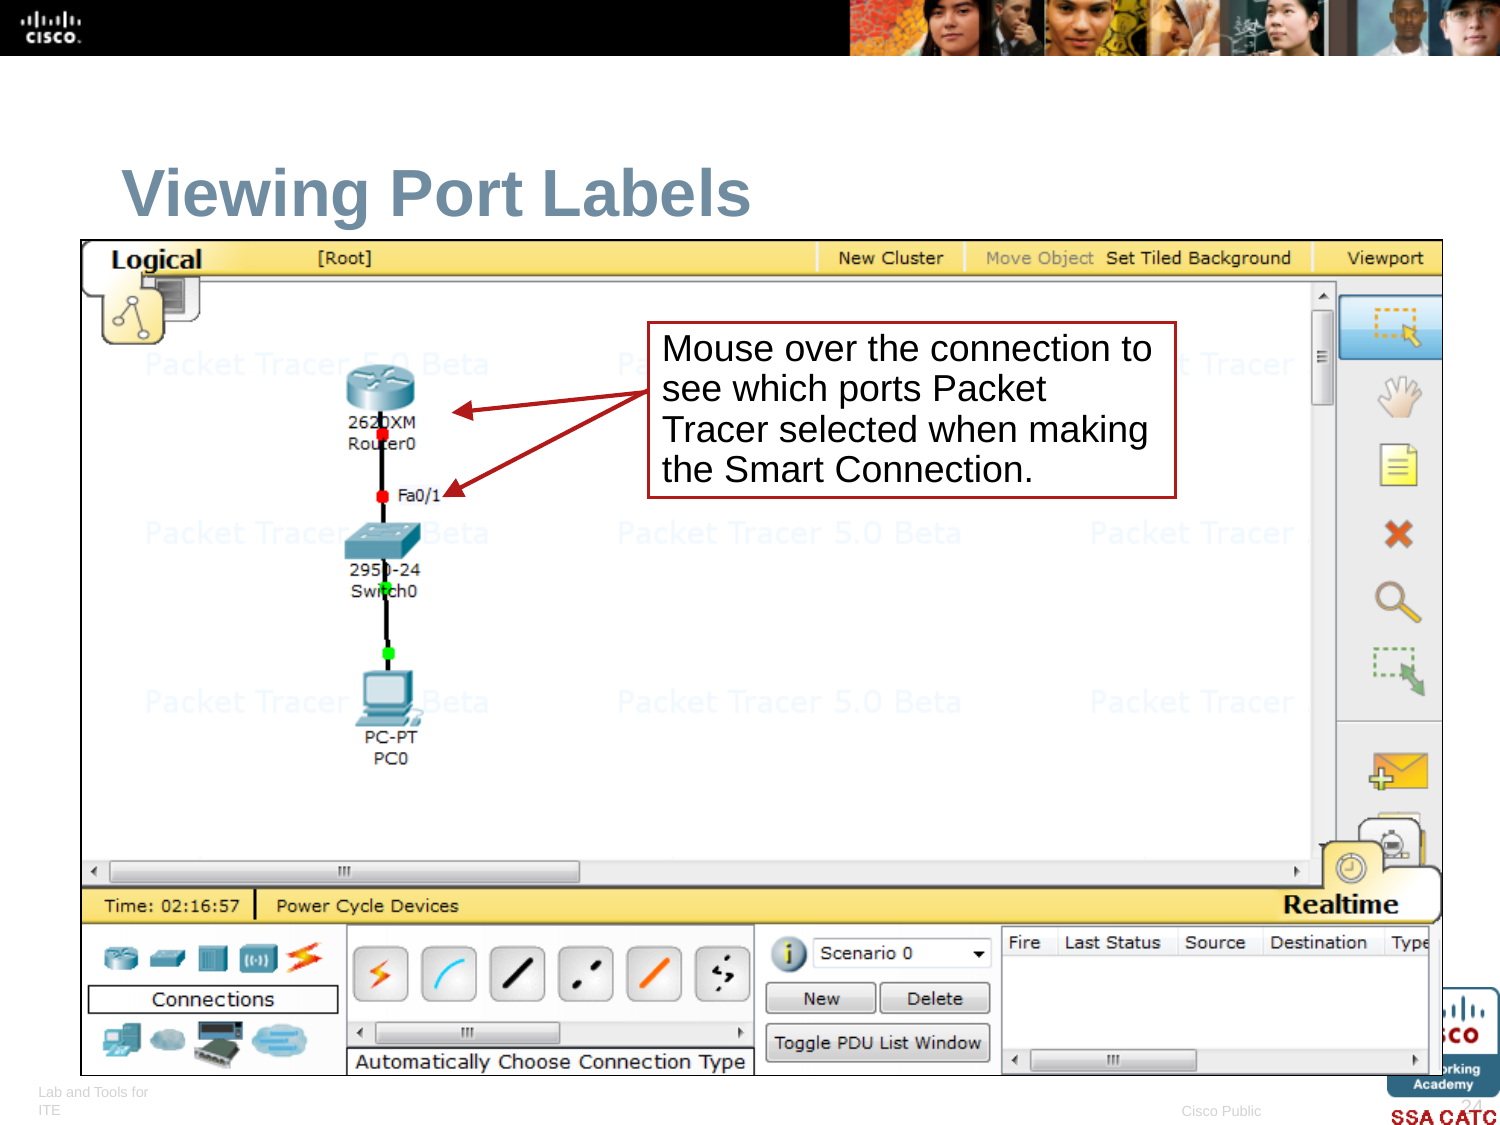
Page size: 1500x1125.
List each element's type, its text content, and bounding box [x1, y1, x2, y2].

picture [81, 240, 1442, 1075]
title Viewing Port Labels [107, 130, 1444, 238]
picture [0, 0, 1500, 56]
picture [1387, 987, 1500, 1125]
